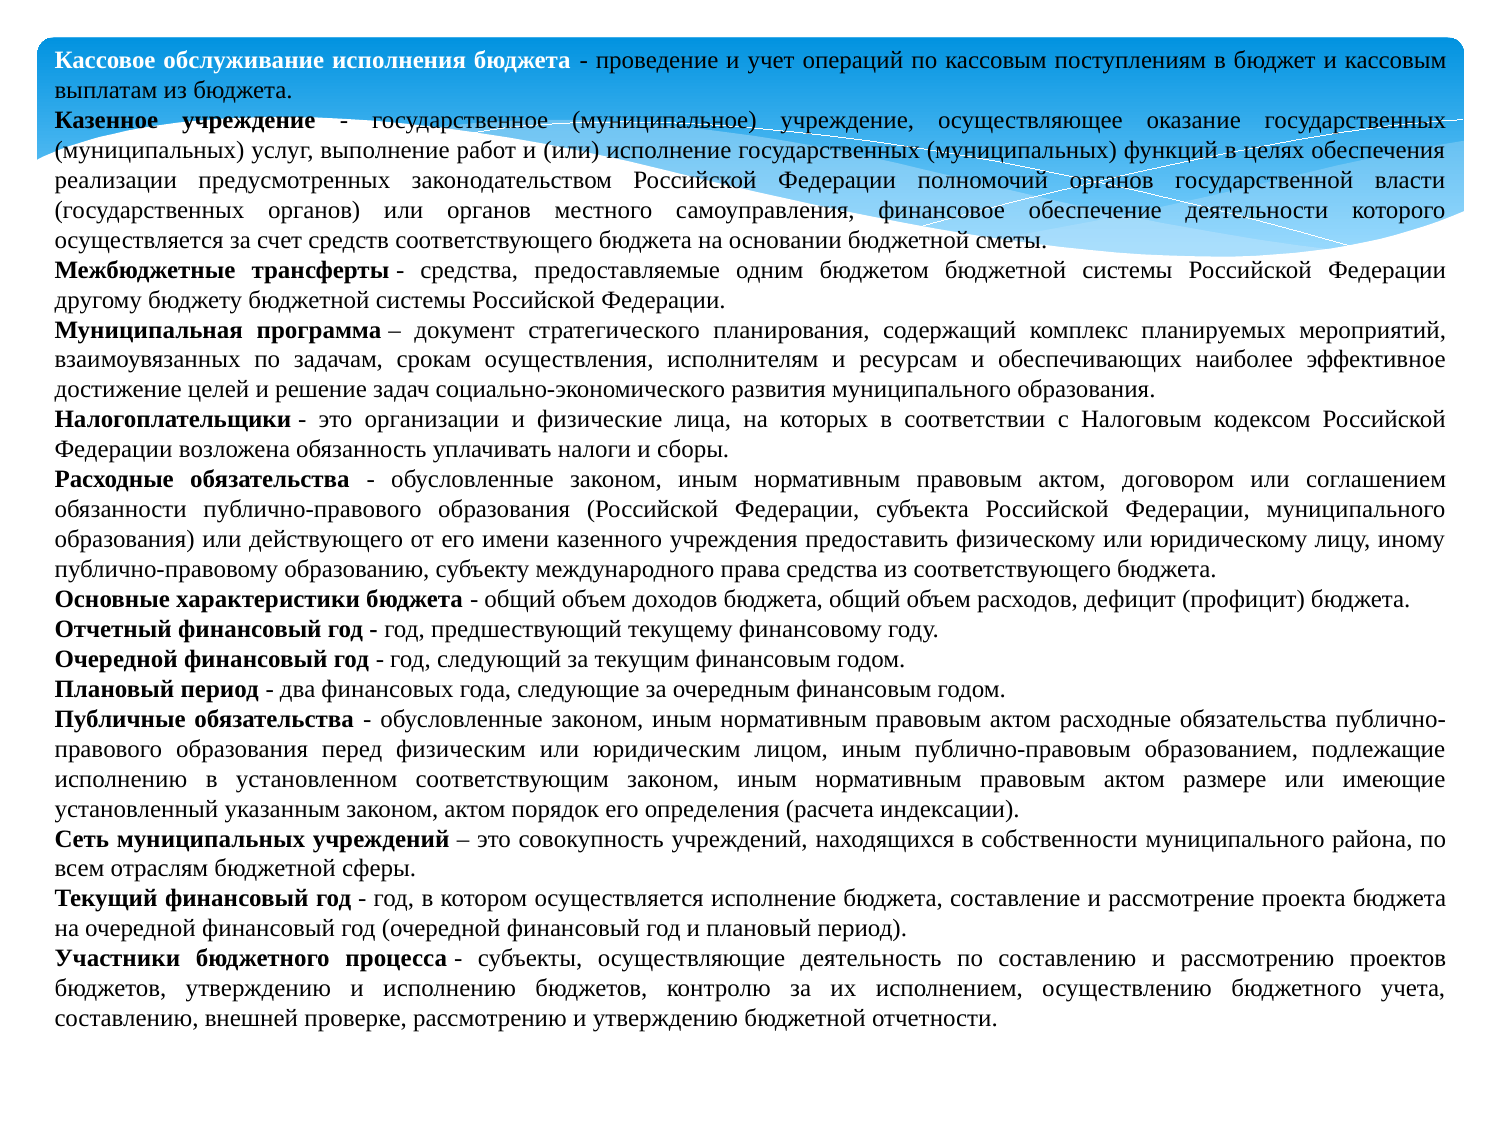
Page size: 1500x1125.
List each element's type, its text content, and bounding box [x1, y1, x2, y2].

text_box Кассовое обслуживание исполнения бюджета - проведение и учет операций по кассовым поступлениям в бюджет и кассовым выплатам из бюджета. Казенное учреждение - государственное (муниципальное) учреждение, осуществляющее оказание государственных (муниципальных) услуг, выполнение работ и (или) исполнение государственных (муниципальных) функций в целях обеспечения реализации предусмотренных законодательством Российской Федерации полномочий органов государственной власти (государственных органов) или органов местного самоуправления, финансовое обеспечение деятельности которого осуществляется за счет средств соответствующего бюджета на основании бюджетной сметы. Межбюджетные трансферты - средства, предоставляемые одним бюджетом бюджетной системы Российской Федерации другому бюджету бюджетной системы Российской Федерации. Муниципальная программа – документ стратегического планирования, содержащий комплекс планируемых мероприятий, взаимоувязанных по задачам, срокам осуществления, исполнителям и ресурсам и обеспечивающих наиболее эффективное достижение целей и решение задач социально-экономического развития муниципального образования. Налогоплательщики - это организации и физические лица, на которых в соответствии с Налоговым кодексом Российской Федерации возложена обязанность уплачивать налоги и сборы. Расходные обязательства - обусловленные законом, иным нормативным правовым актом, договором или соглашением обязанности публично-правового образования (Российской Федерации, субъекта Российской Федерации, муниципального образования) или действующего от его имени казенного учреждения предоставить физическому или юридическому лицу, иному публично-правовому образованию, субъекту международного права средства из соответствующего бюджета. Основные характеристики бюджета - общий объем доходов бюджета, общий объем расходов, дефицит (профицит) бюджета. Отчетный финансовый год - год, предшествующий текущему финансовому году. Очередной финансовый год - год, следующий за текущим финансовым годом. Плановый период - два финансовых года, следующие за очередным финансовым годом. Публичные обязательства - обусловленные законом, иным нормативным правовым актом расходные обязательства публично-правового образования перед физическим или юридическим лицом, иным публично-правовым образованием, подлежащие исполнению в установленном соответствующим законом, иным нормативным правовым актом размере или имеющие установленный указанным законом, актом порядок его определения (расчета индексации). Сеть муниципальных учреждений – это совокупность учреждений, находящихся в собственности муниципального района, по всем отраслям бюджетной сферы. Текущий финансовый год - год, в котором осуществляется исполнение бюджета, составление и рассмотрение проекта бюджета на очередной финансовый год (очередной финансовый год и плановый период). Участники бюджетного процесса - субъекты, осуществляющие деятельность по составлению и рассмотрению проектов бюджетов, утверждению и исполнению бюджетов, контролю за их исполнением, осуществлению бюджетного учета, составлению, внешней проверке, рассмотрению и утверждению бюджетной отчетности. [39, 36, 1463, 1125]
